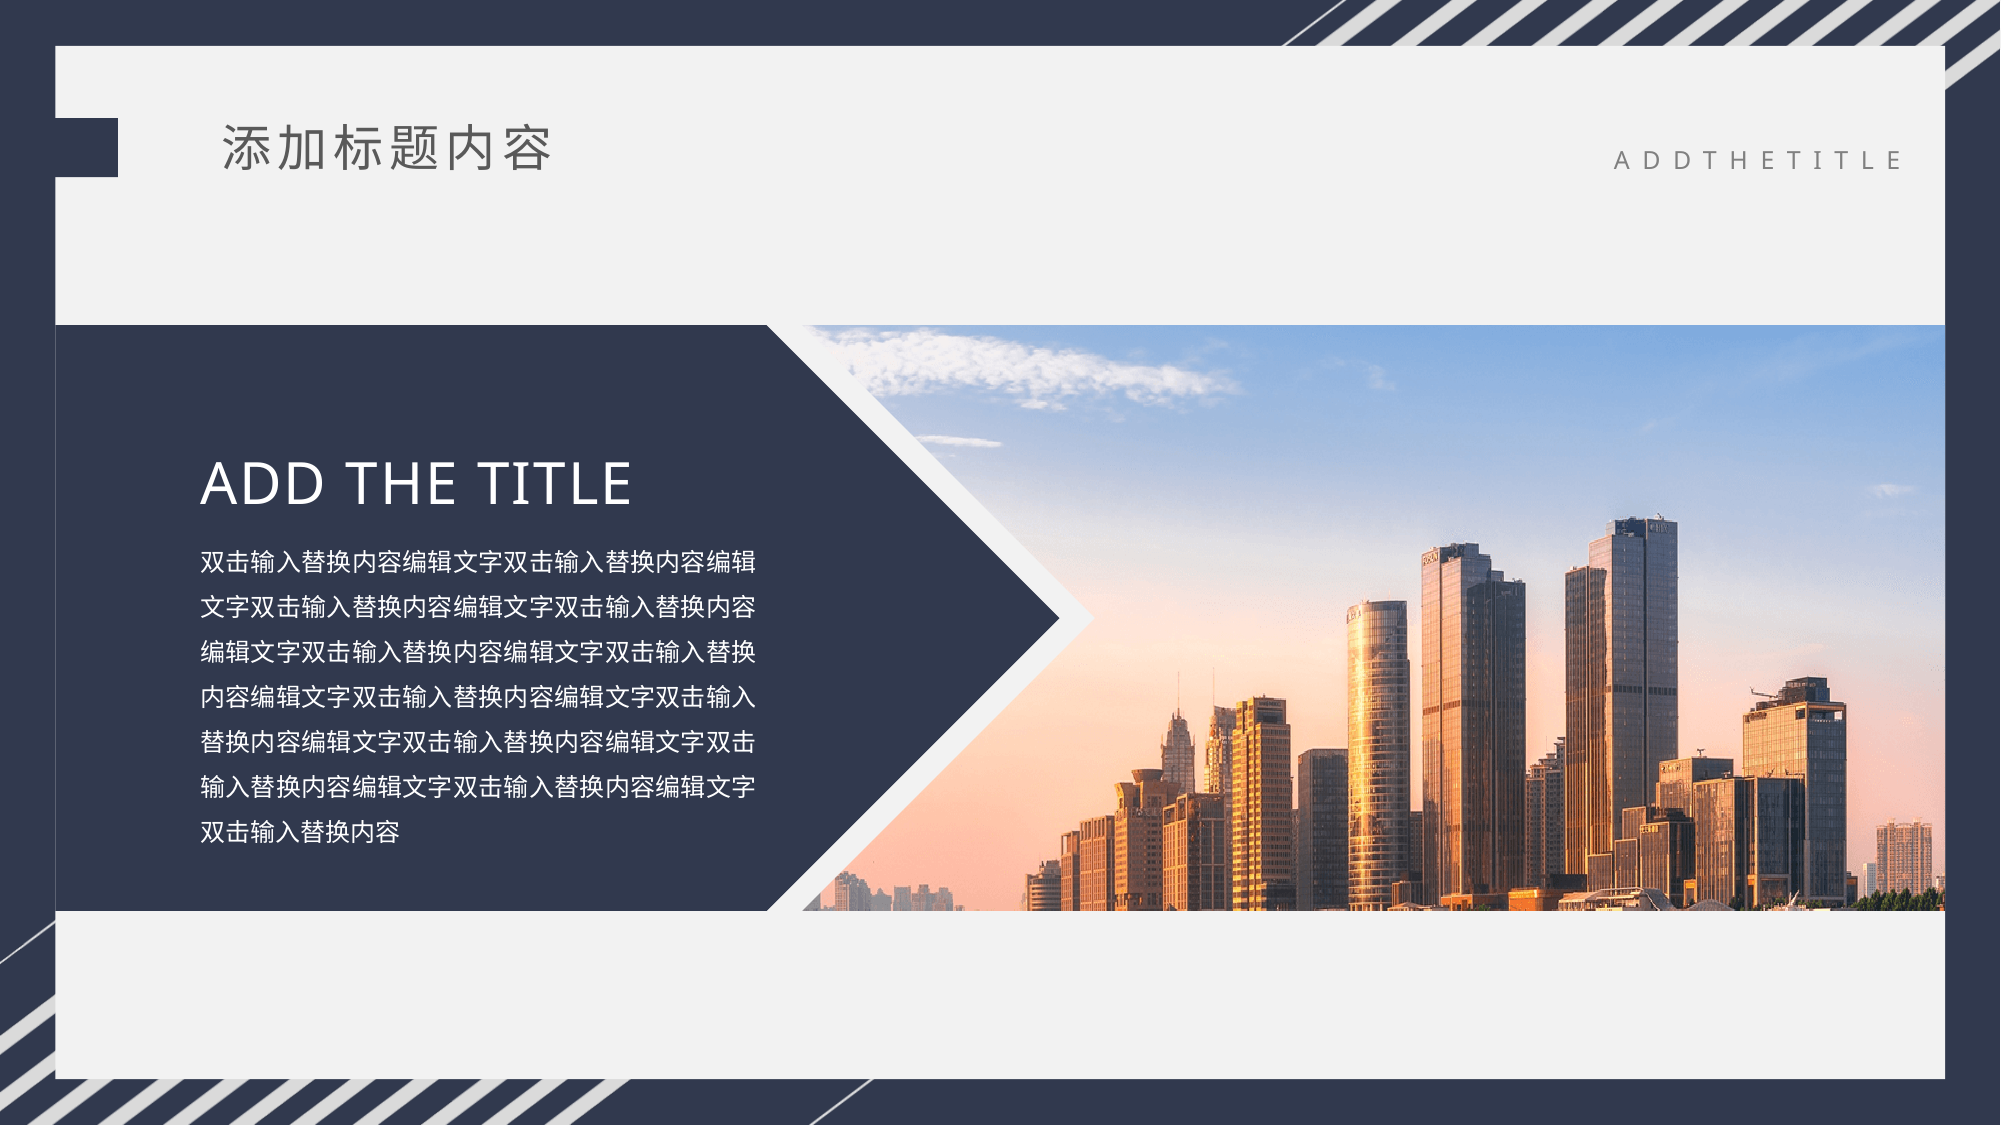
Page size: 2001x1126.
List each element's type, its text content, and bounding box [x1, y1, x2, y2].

text_box ADDTHETITLE [1362, 137, 1916, 182]
text_box 添加标题内容 [206, 109, 737, 184]
text_box [800, 323, 1948, 914]
text_box ADD THE TITLE [185, 439, 694, 524]
text_box 双击输入替换内容编辑文字双击输入替换内容编辑文字双击输入替换内容编辑文字双击输入替换内容编辑文字双击输入替换内容编辑文字双击输入替换内容编辑文字双击输入替换内容编辑文字双击输入替换内容编辑文字双击输入替换内容编辑文字双击输入替换内容编辑文字双击输入替换内容编辑文字双击输入替换内容 [185, 524, 773, 854]
text_box [53, 323, 1062, 914]
picture [0, 0, 2001, 1125]
